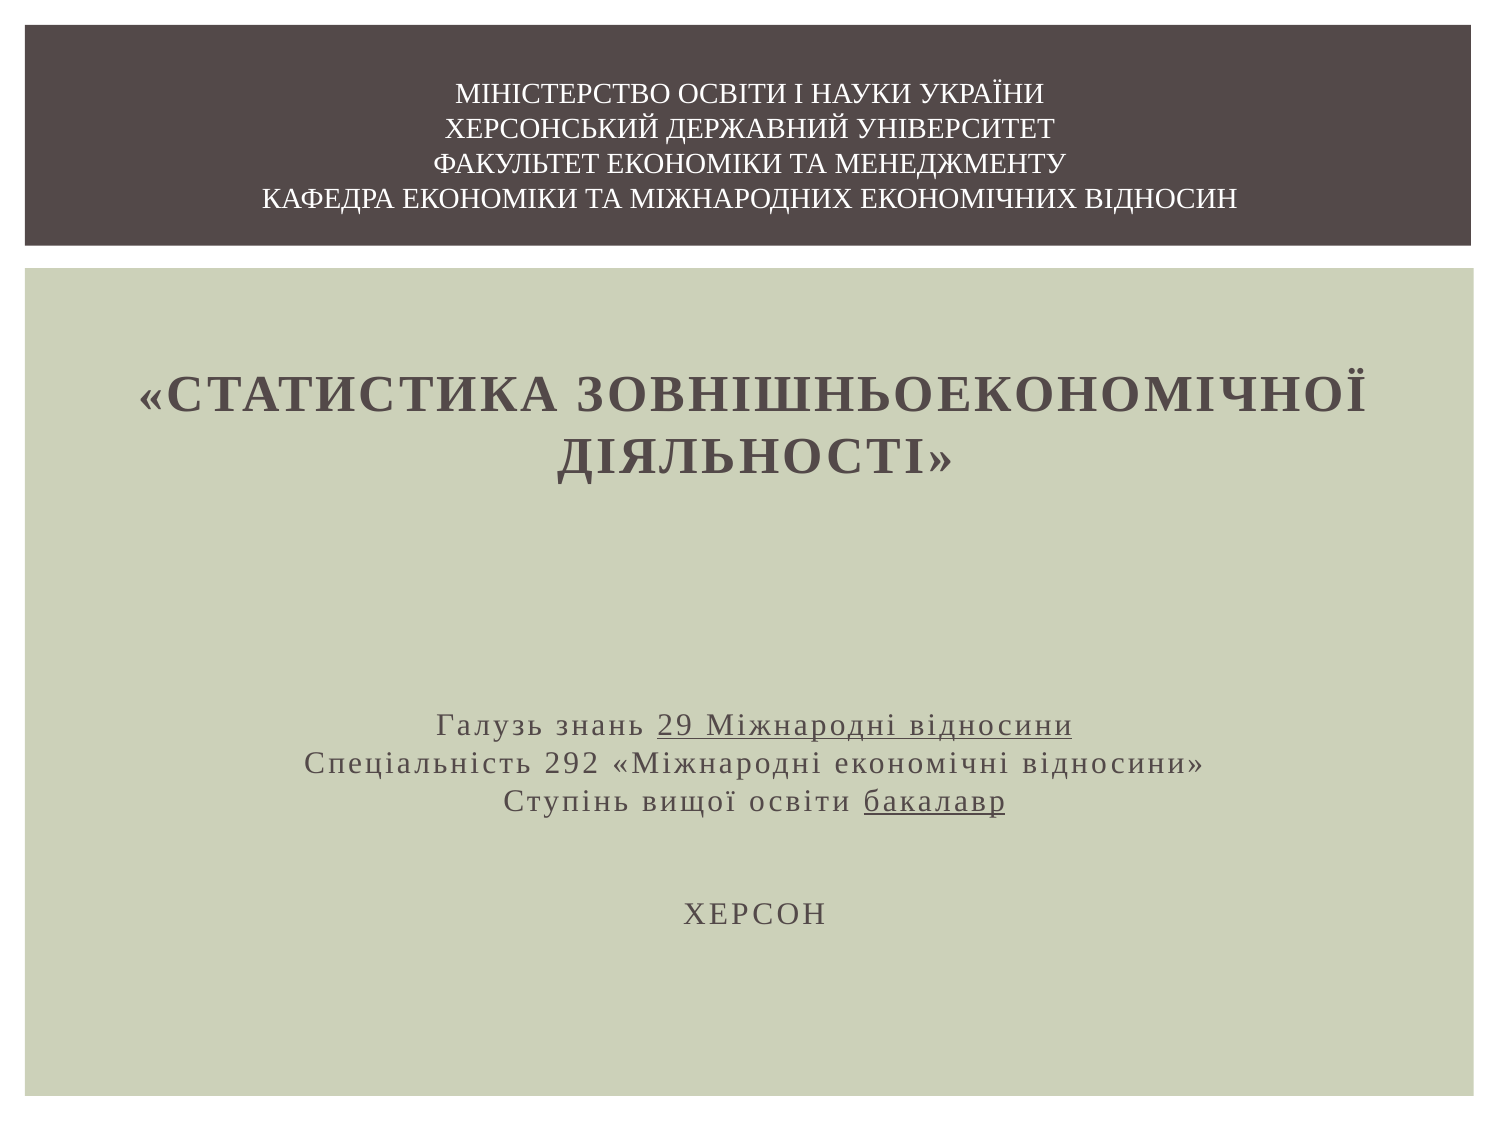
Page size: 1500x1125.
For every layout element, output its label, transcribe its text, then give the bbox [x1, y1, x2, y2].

title Міністерство освіти і науки України Херсонський державний університет Факультет економіки та менеджменту Кафедра економіки та міжнародних економічних відносин [62, 58, 1438, 232]
list «Статистика зовнішньоекономічної діяльності» Галузь знань 29 Міжнародні відносини Спеціальність 292 «Міжнародні економічні відносини» Ступінь вищої освіти бакалавр ХЕРСОН [62, 281, 1442, 1005]
